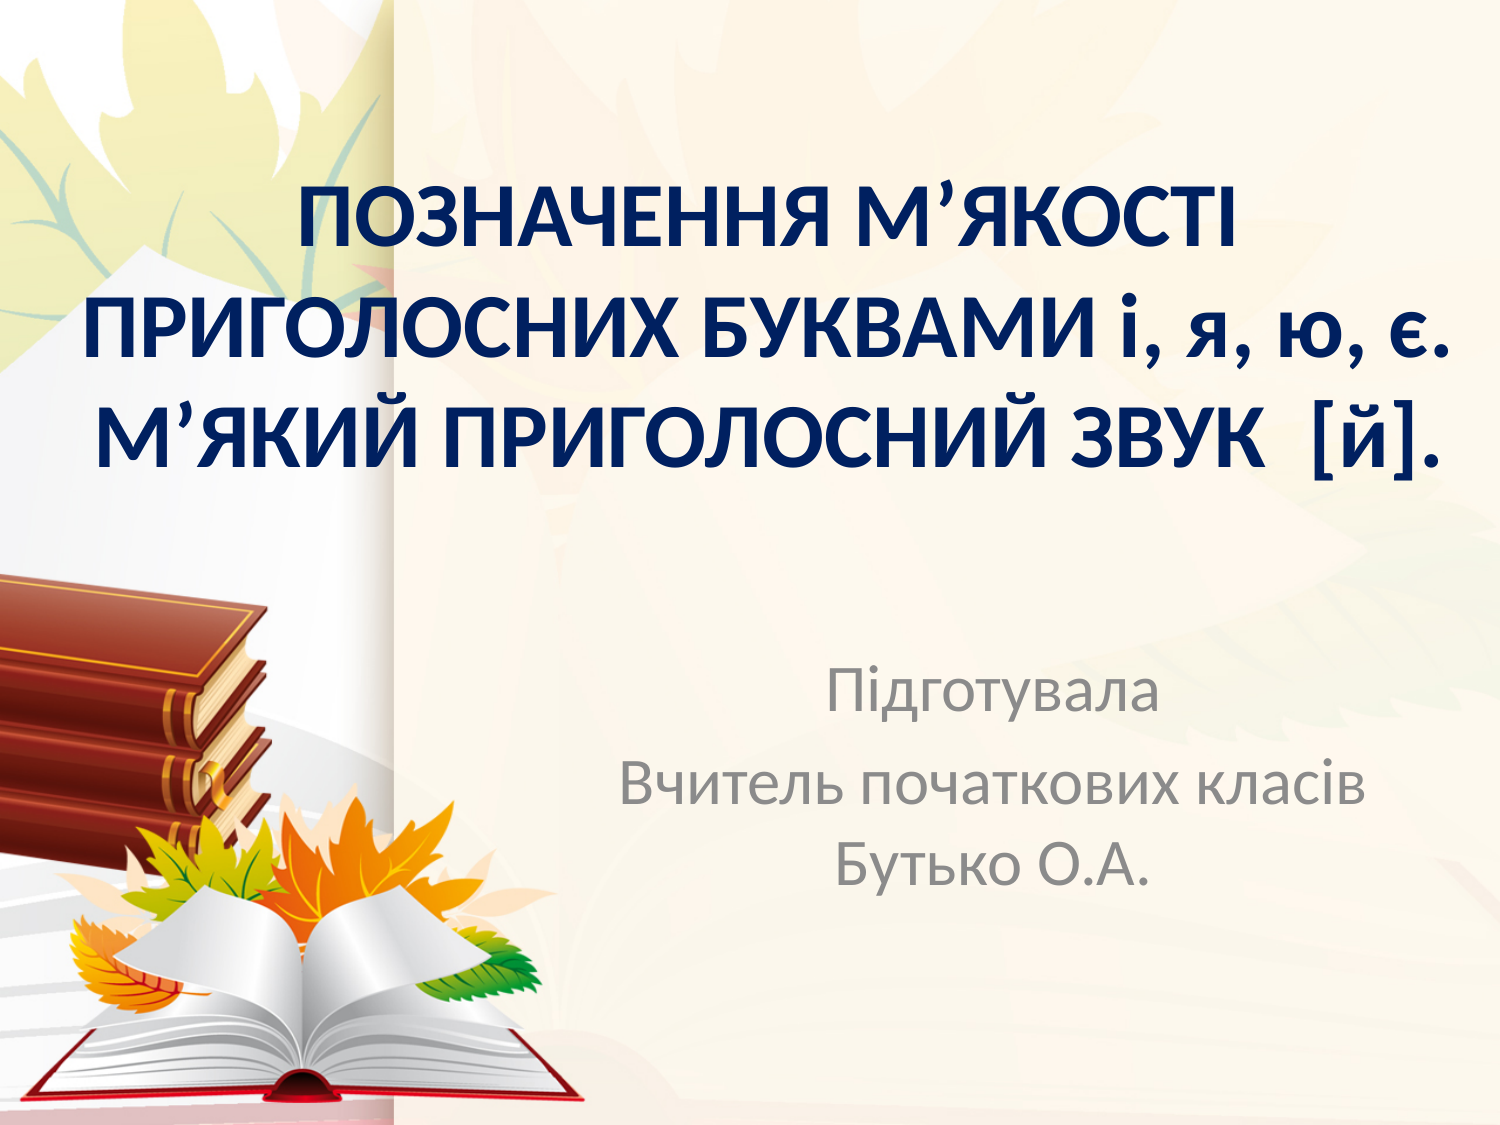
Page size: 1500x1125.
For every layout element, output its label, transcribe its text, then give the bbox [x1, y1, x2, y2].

title ПОЗНАЧЕННЯ М’ЯКОСТІ ПРИГОЛОСНИХ БУКВАМИ і, я, ю, є. М’ЯКИЙ ПРИГОЛОСНИЙ ЗВУК [й]. [62, 50, 1475, 591]
picture [0, 0, 1500, 1125]
subtitle Підготувала Вчитель початкових класів Бутько О.А. [549, 637, 1438, 925]
